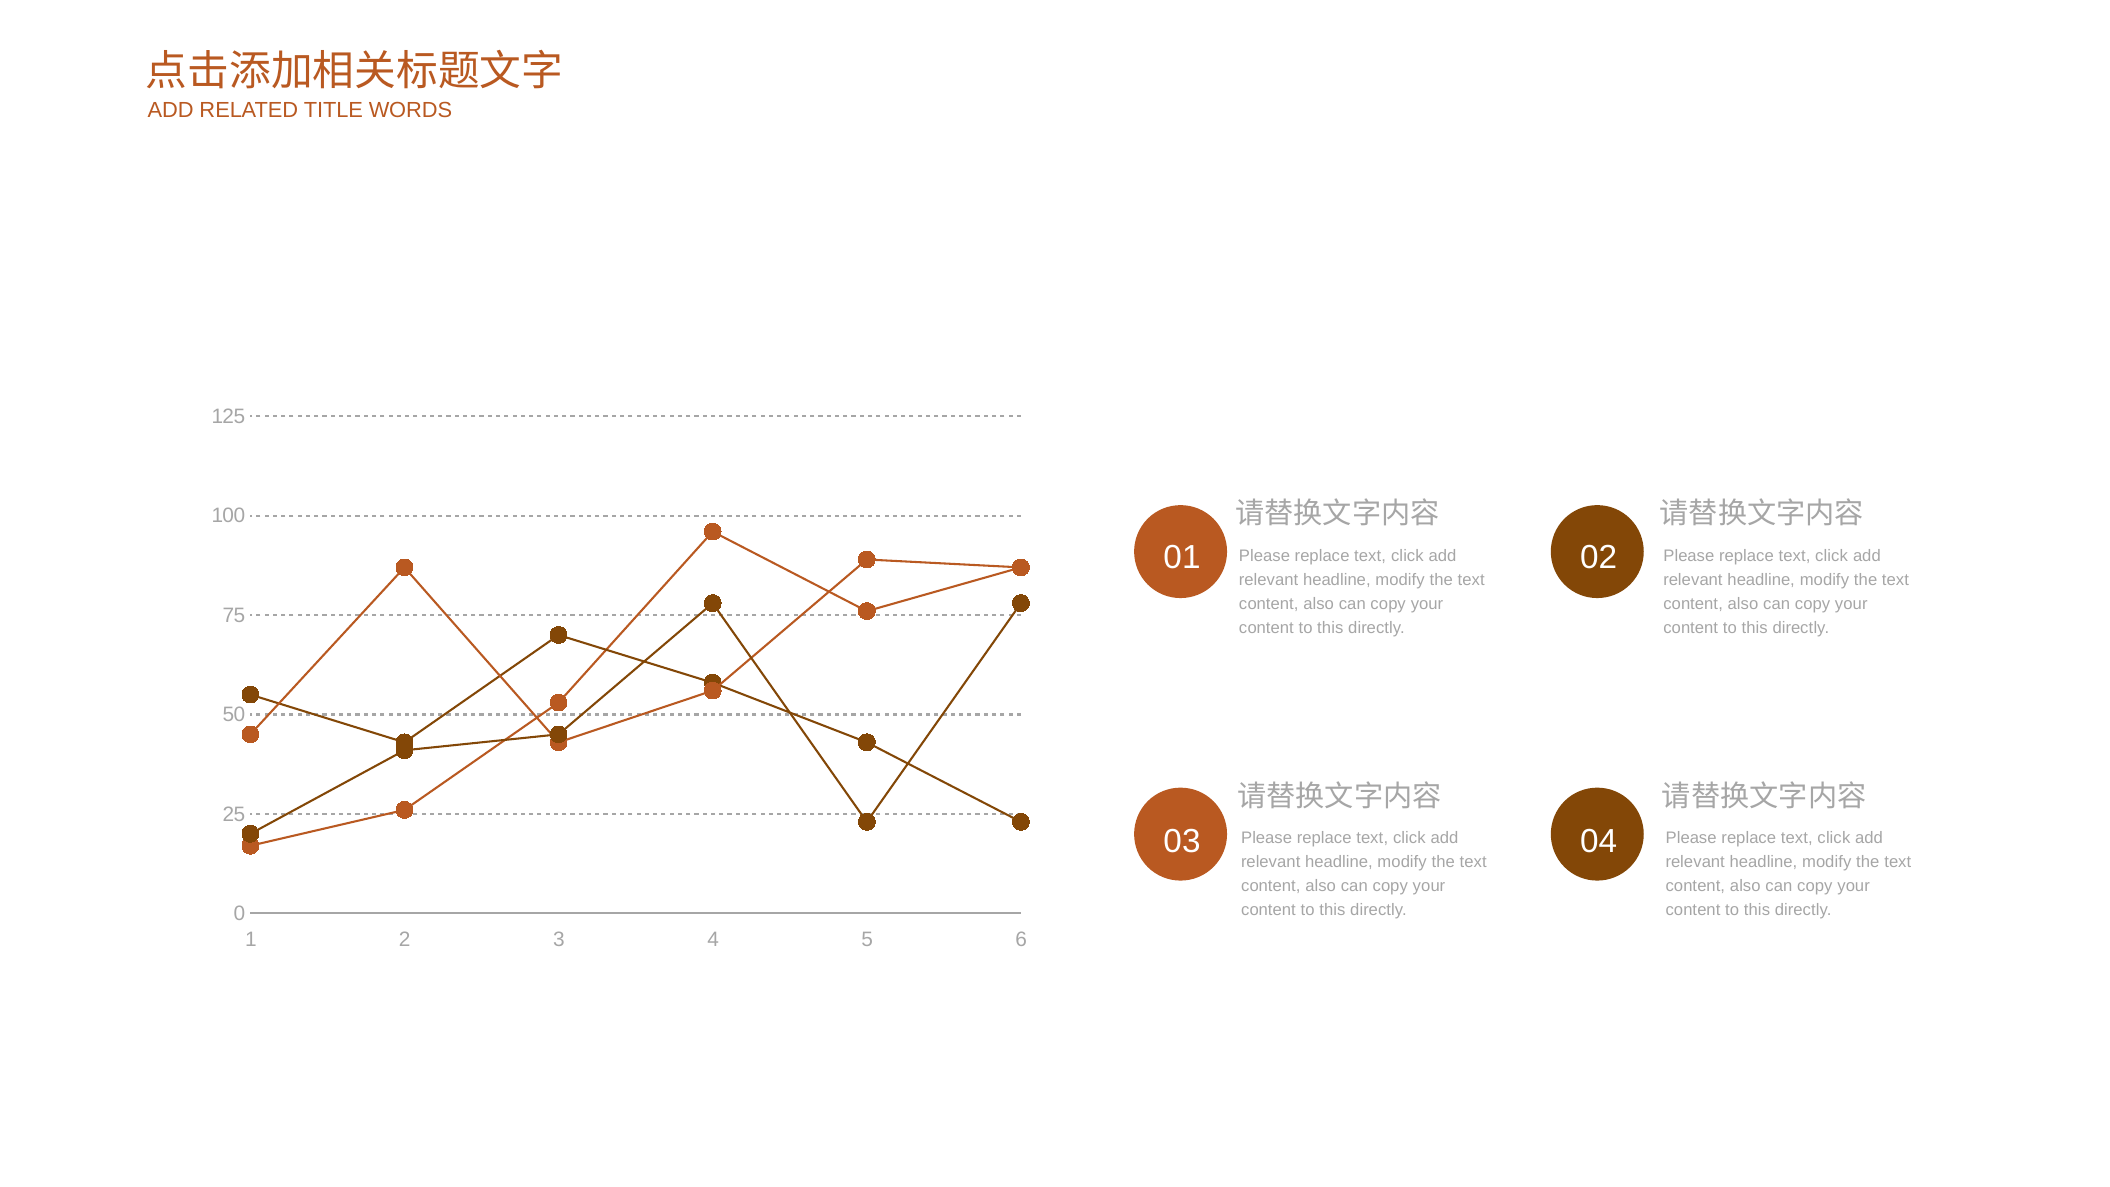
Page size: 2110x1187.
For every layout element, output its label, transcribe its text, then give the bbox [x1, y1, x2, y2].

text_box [1134, 487, 1488, 636]
chart [189, 384, 1040, 967]
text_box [1550, 770, 1915, 919]
text_box ADD RELATED TITLE WORDS [147, 96, 453, 123]
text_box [1134, 770, 1490, 919]
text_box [1550, 487, 1912, 636]
text_box 点击添加相关标题文字 [145, 43, 564, 95]
